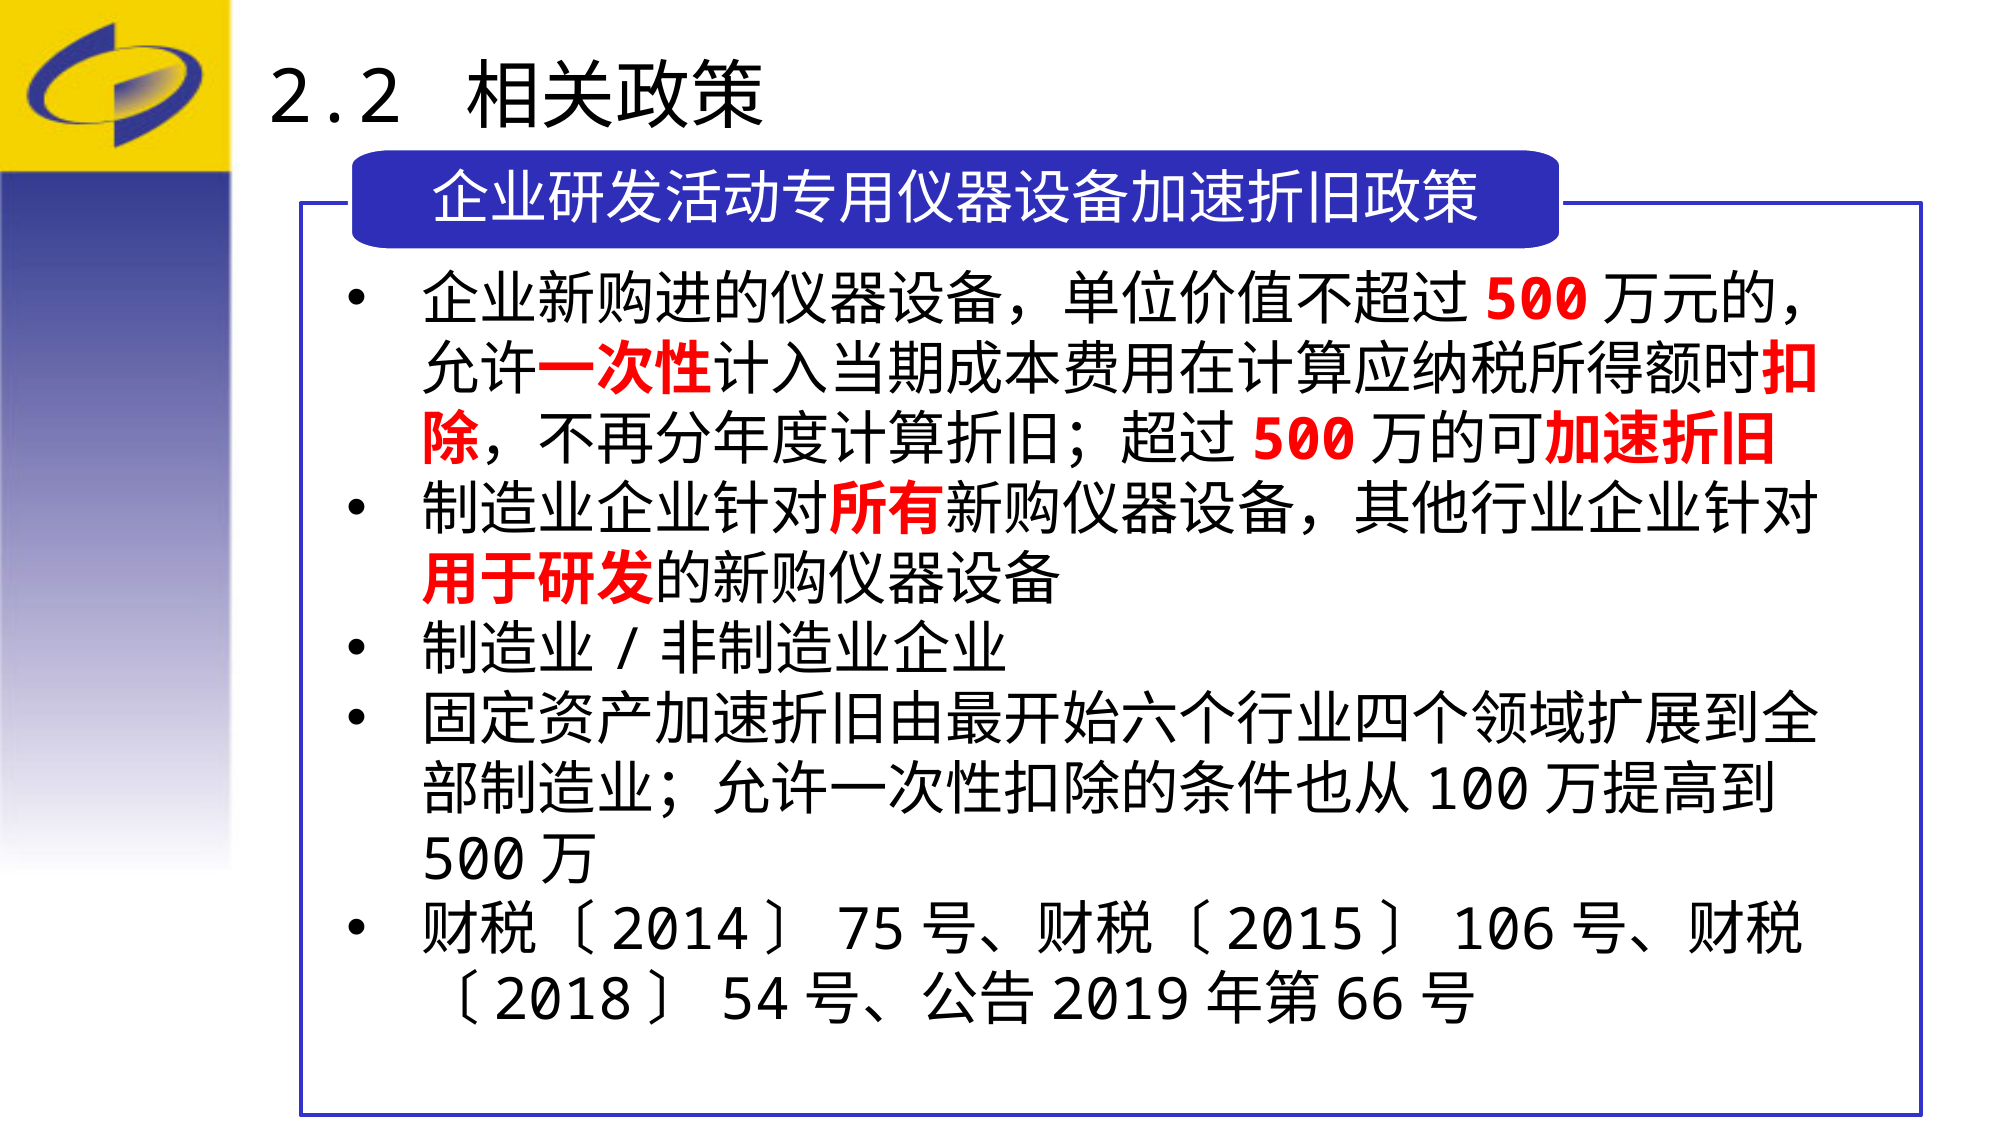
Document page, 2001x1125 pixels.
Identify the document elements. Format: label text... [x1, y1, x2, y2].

text_box 企业研发活动专用仪器设备加速折旧政策 [347, 165, 1564, 253]
title 2.2 相关政策 [252, 20, 1870, 165]
picture [0, 0, 2000, 1125]
text_box 企业新购进的仪器设备，单位价值不超过500万元的，允许一次性计入当期成本费用在计算应纳税所得额时扣除，不再分年度计算折旧；超过500万的可加速折旧 制造业企业针对所有新购仪器设备，其他行业企业针对用于研发的新购仪器设备 制造业/非制造业企业 固定资产加速折旧由最开始六个行业四个领域扩展到全部制造业；允许一次性扣除的条件也从100万提高到500万 财税〔2014〕75号、财税〔2015〕106号、财税〔2018〕54号、公告2019年第66号 [299, 201, 1923, 1117]
